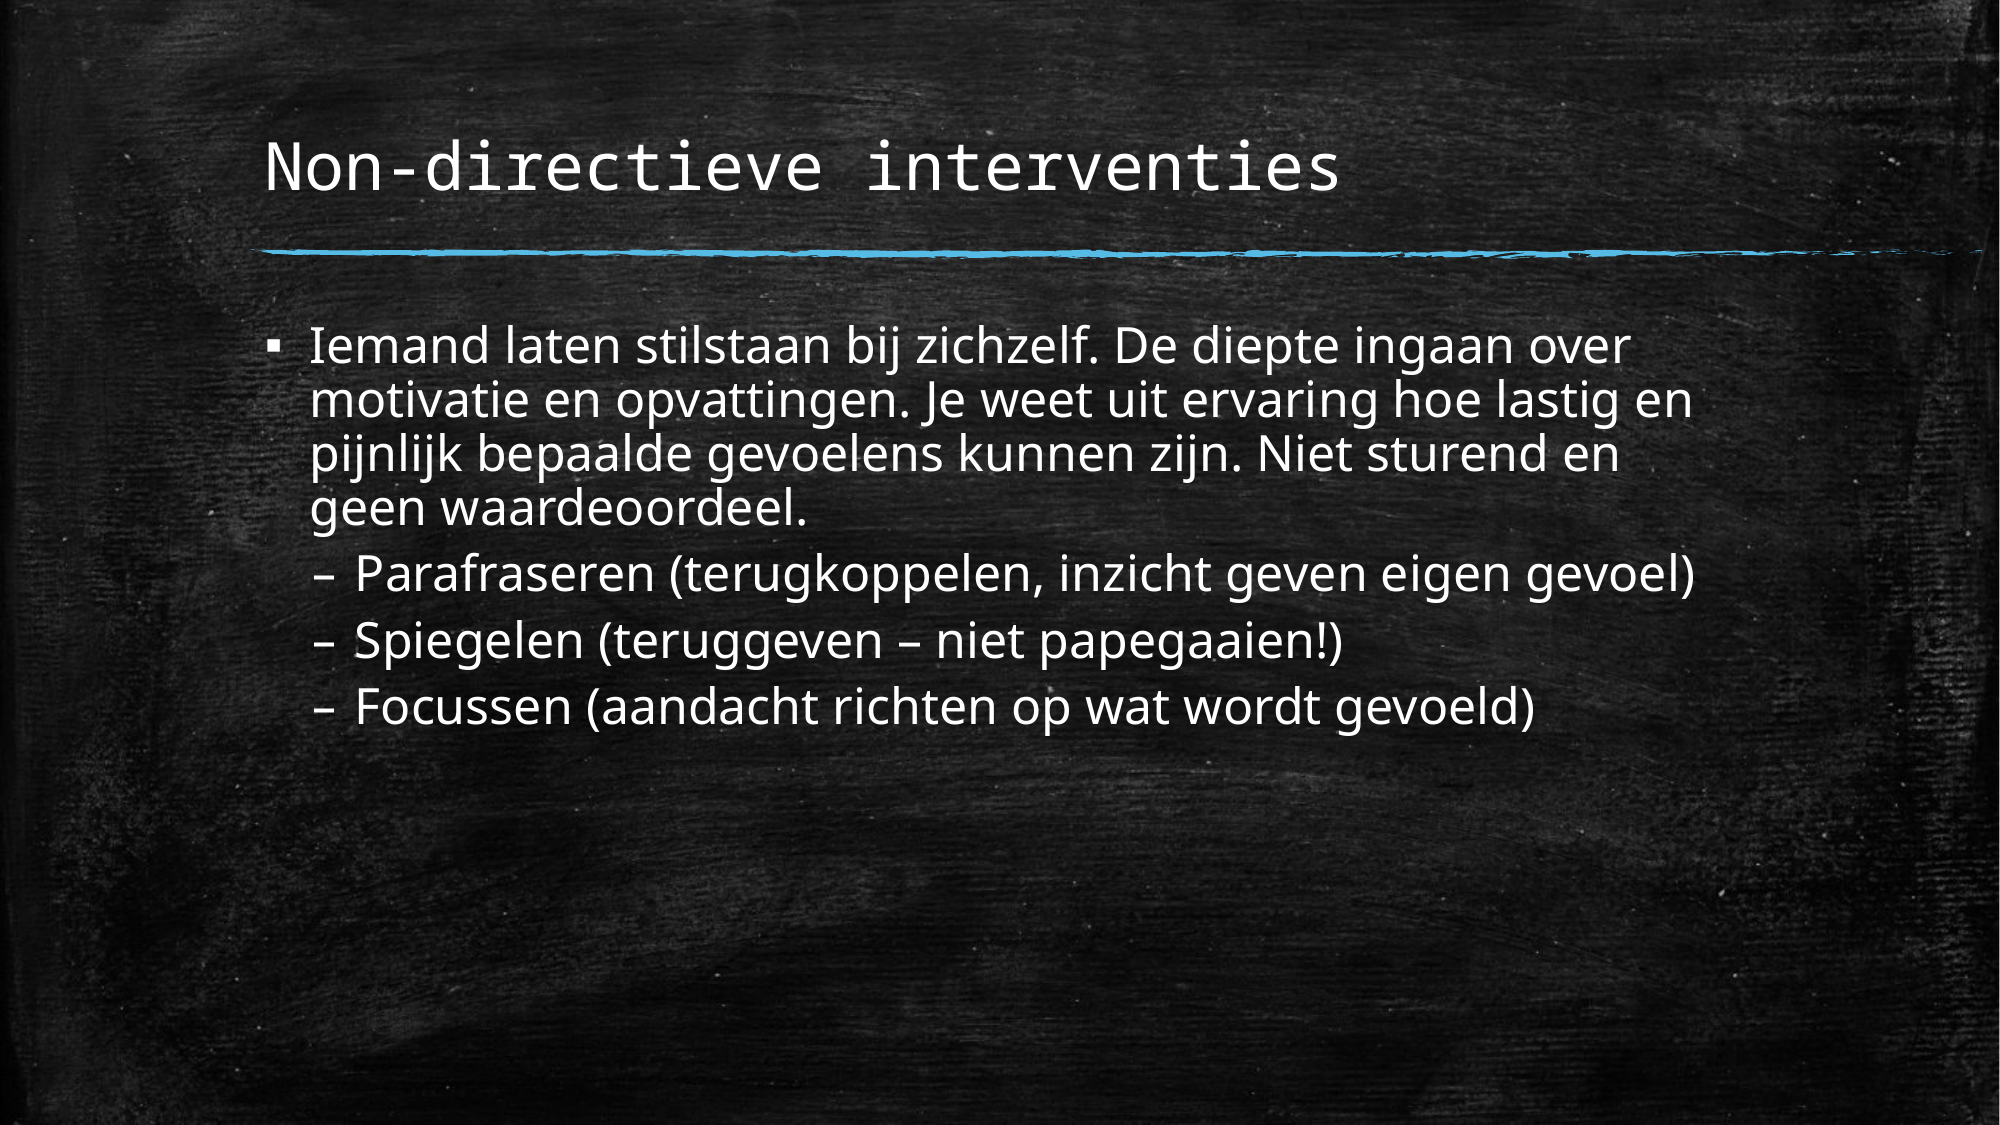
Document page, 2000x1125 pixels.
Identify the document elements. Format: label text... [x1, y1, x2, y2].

title Non-directieve interventies [249, 45, 1750, 213]
list Iemand laten stilstaan bij zichzelf. De diepte ingaan over motivatie en opvattingen. Je weet uit ervaring hoe lastig en pijnlijk bepaalde gevoelens kunnen zijn. Niet sturend en geen waardeoordeel. Parafraseren (terugkoppelen, inzicht geven eigen gevoel) Spiegelen (teruggeven – niet papegaaien!) Focussen (aandacht richten op wat wordt gevoeld) [249, 312, 1750, 1013]
